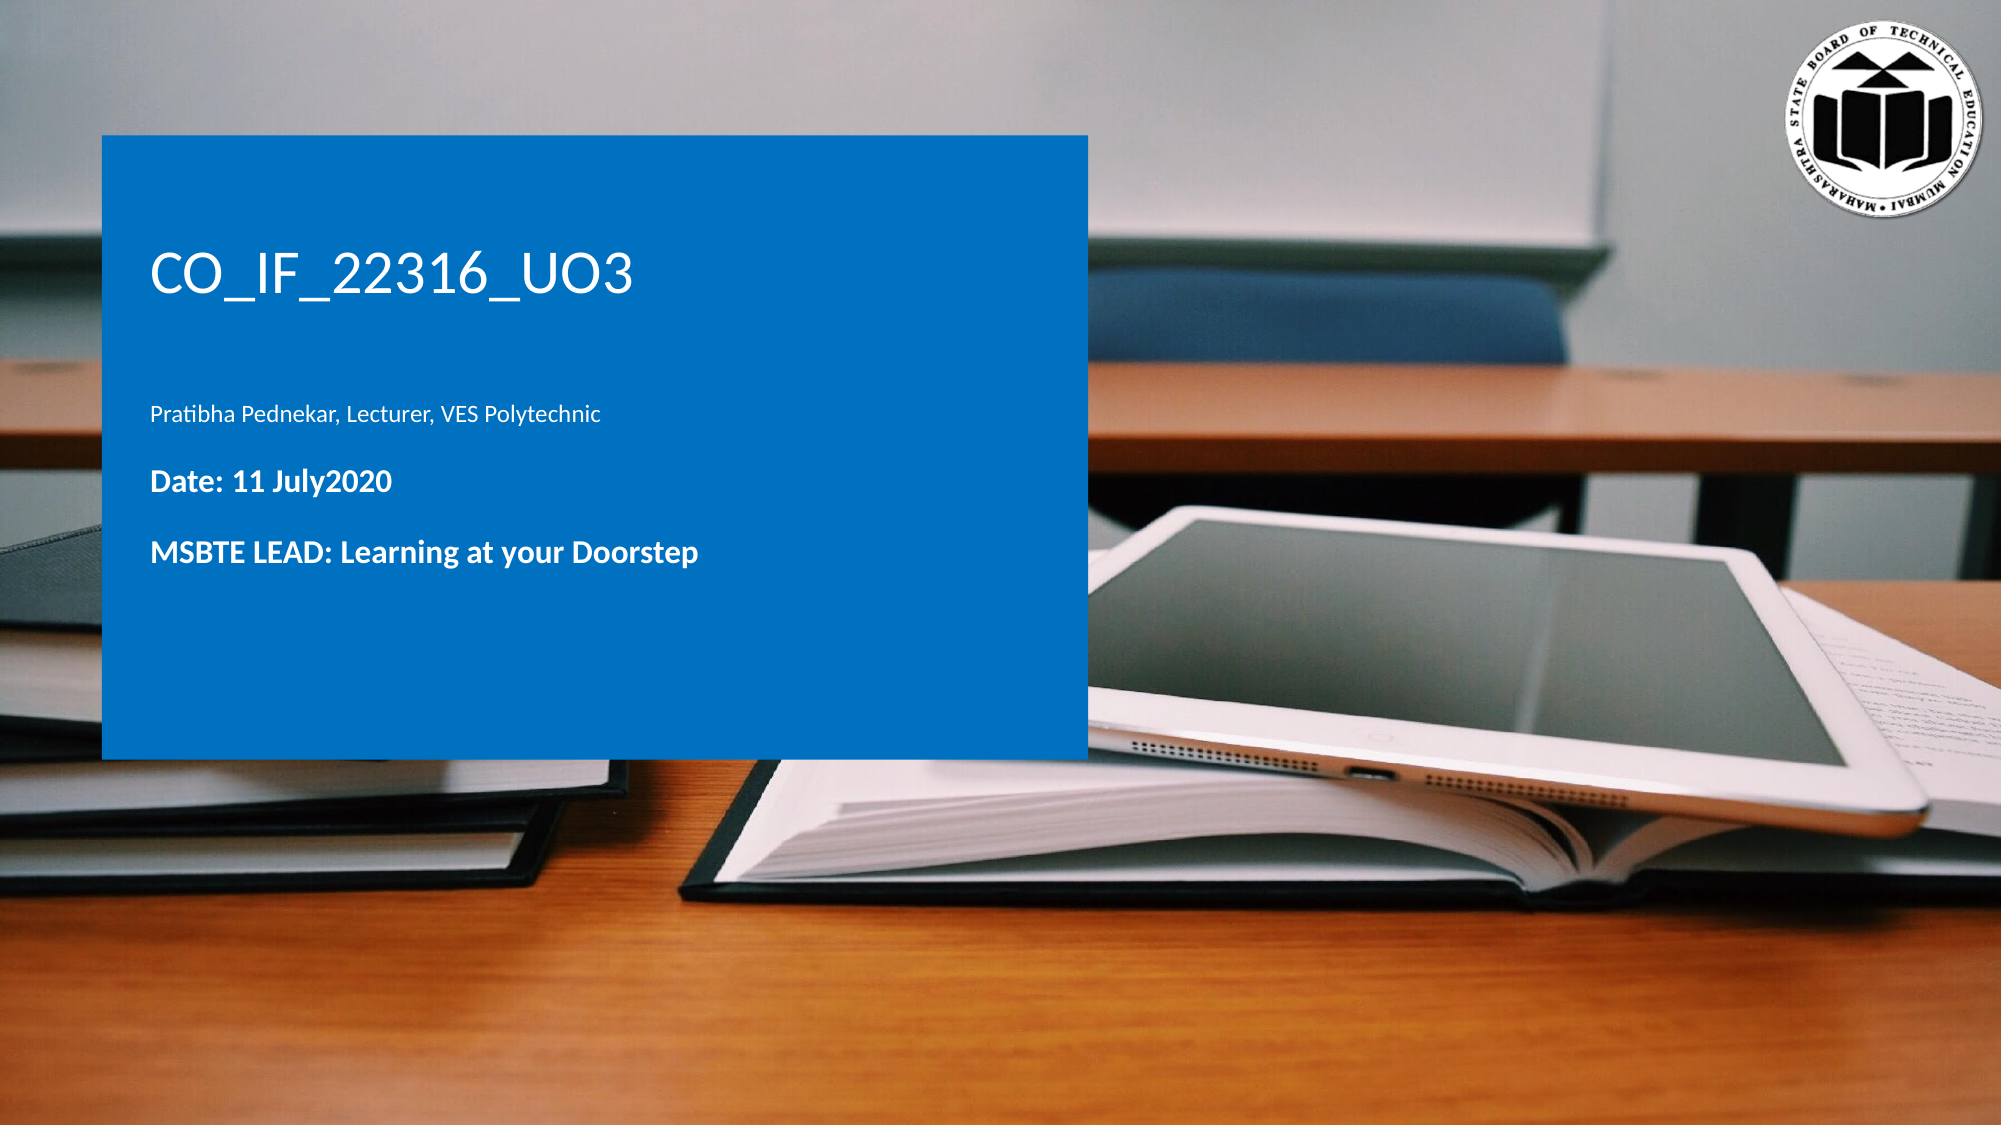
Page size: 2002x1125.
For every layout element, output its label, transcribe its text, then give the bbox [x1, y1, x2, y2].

title CO_IF_22316_UO3 [150, 242, 1040, 384]
subtitle Pratibha Pednekar, Lecturer, VES Polytechnic Date: 11 July2020 MSBTE LEAD: Learning at your Doorstep [150, 397, 1040, 623]
picture [0, 0, 2001, 1125]
